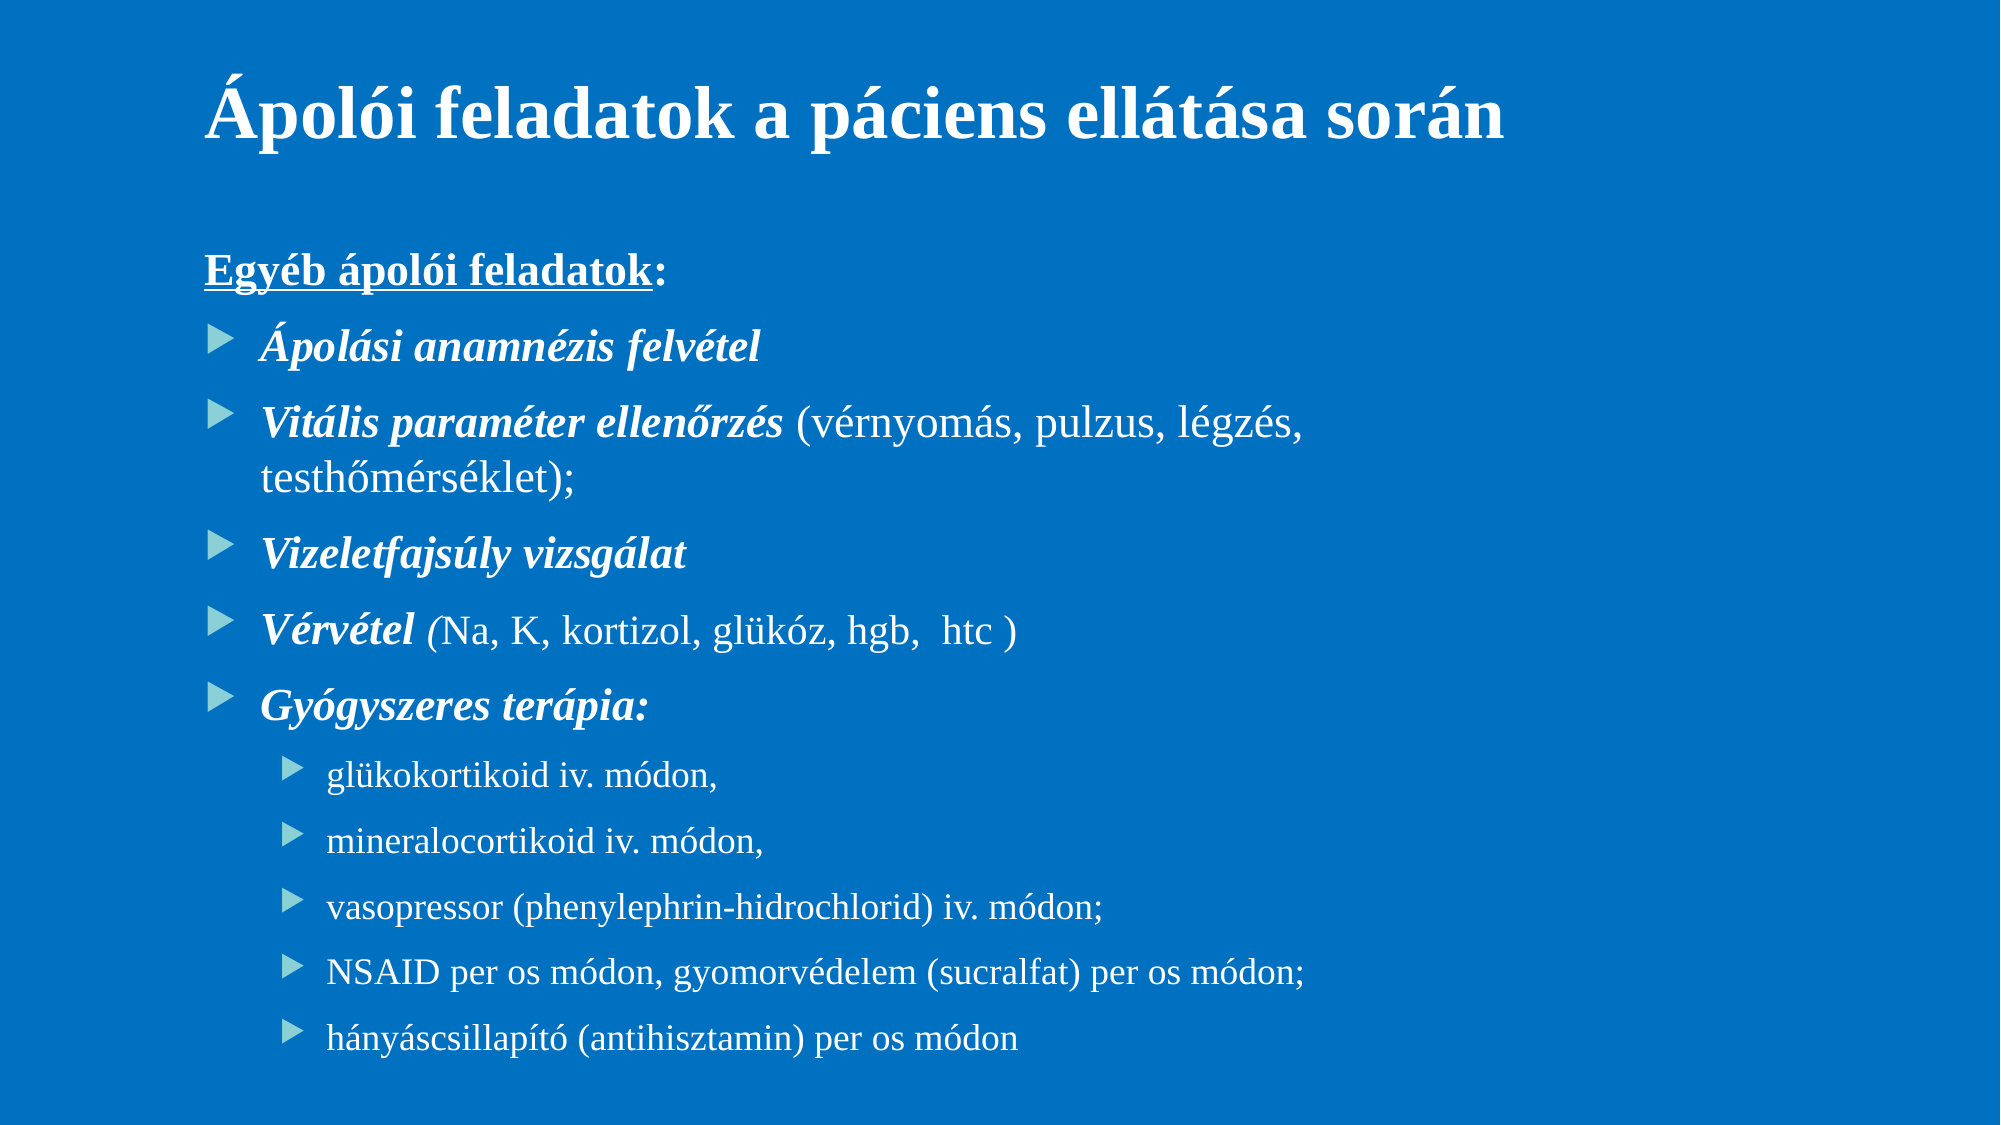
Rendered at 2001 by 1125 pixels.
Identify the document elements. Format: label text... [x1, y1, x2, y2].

list Egyéb ápolói feladatok: Ápolási anamnézis felvétel Vitális paraméter ellenőrzés (vérnyomás, pulzus, légzés, testhőmérséklet); Vizeletfajsúly vizsgálat Vérvétel (Na, K, kortizol, glükóz, hgb, htc ) Gyógyszeres terápia: glükokortikoid iv. módon, mineralocortikoid iv. módon, vasopressor (phenylephrin-hidrochlorid) iv. módon; NSAID per os módon, gyomorvédelem (sucralfat) per os módon; hányáscsillapító (antihisztamin) per os módon [189, 232, 1625, 1095]
title Ápolói feladatok a páciens ellátása során [189, 56, 1525, 163]
